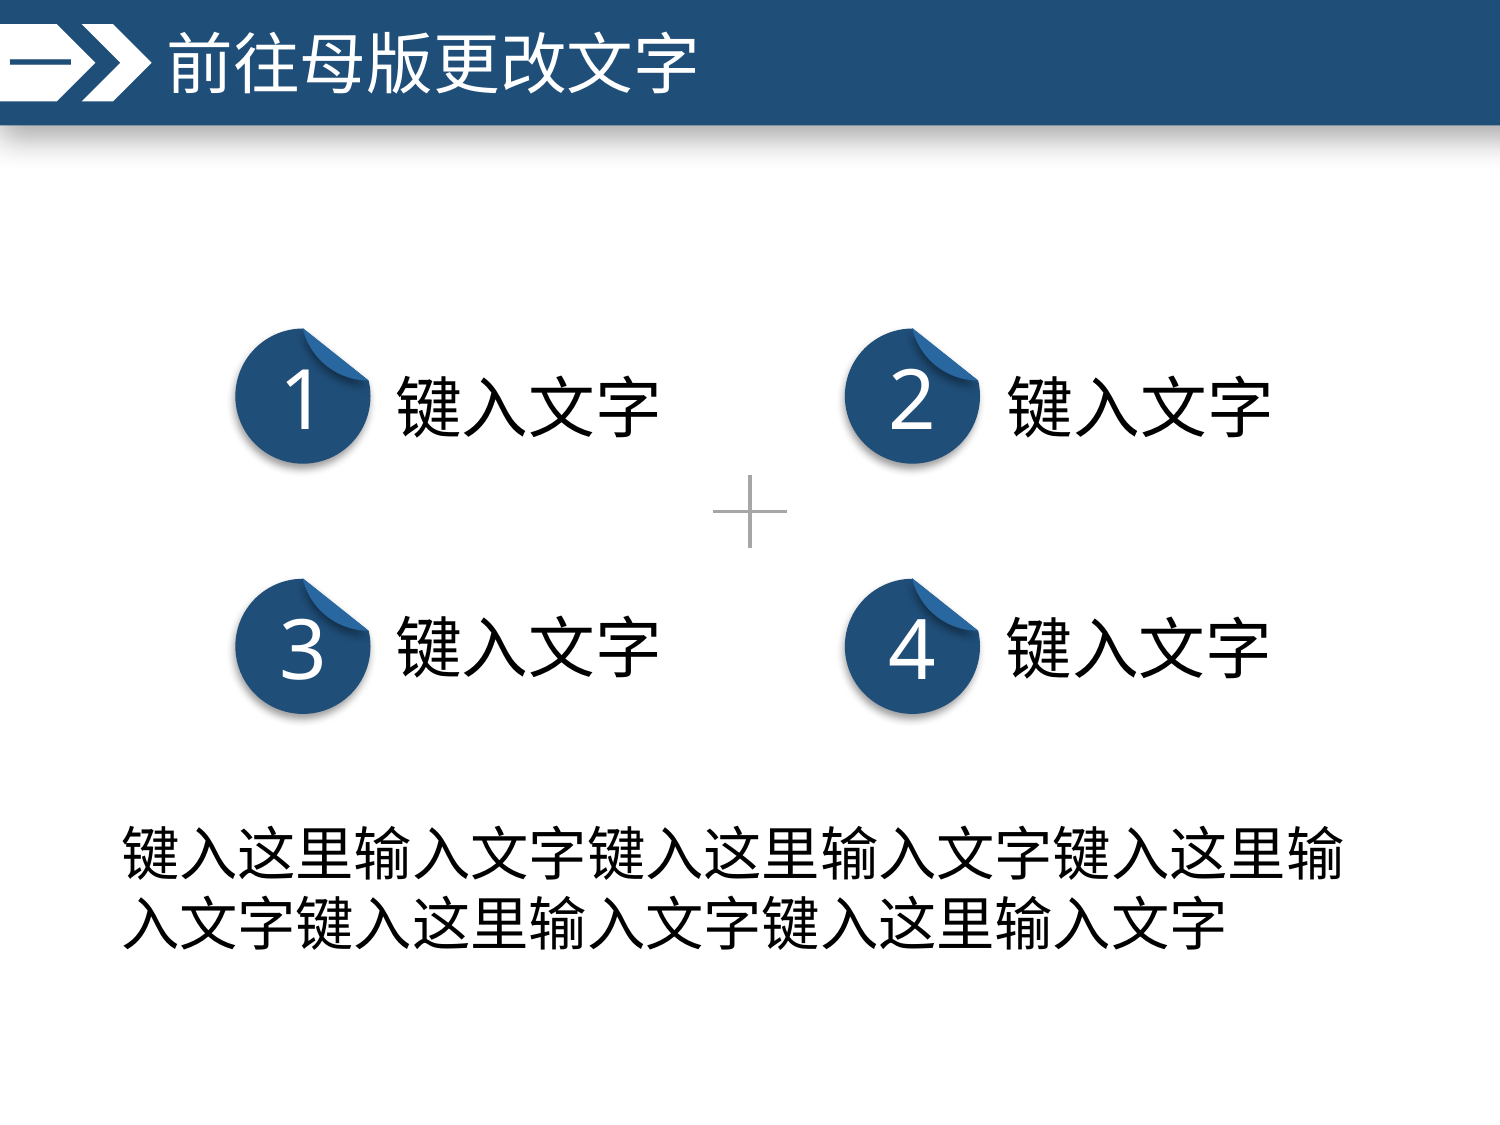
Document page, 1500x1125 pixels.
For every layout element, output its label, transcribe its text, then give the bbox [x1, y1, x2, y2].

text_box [235, 495, 437, 714]
text_box 键入文字 [1046, 599, 1295, 695]
text_box 键入文字 [1046, 357, 1289, 453]
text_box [844, 495, 1046, 714]
text_box 键入这里输入文字键入这里输入文字键入这里输入文字键入这里输入文字键入这里输入文字 [106, 809, 1394, 965]
text_box 键入文字 [437, 598, 678, 694]
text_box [235, 245, 437, 464]
text_box 键入文字 [437, 357, 678, 453]
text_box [844, 245, 1046, 464]
